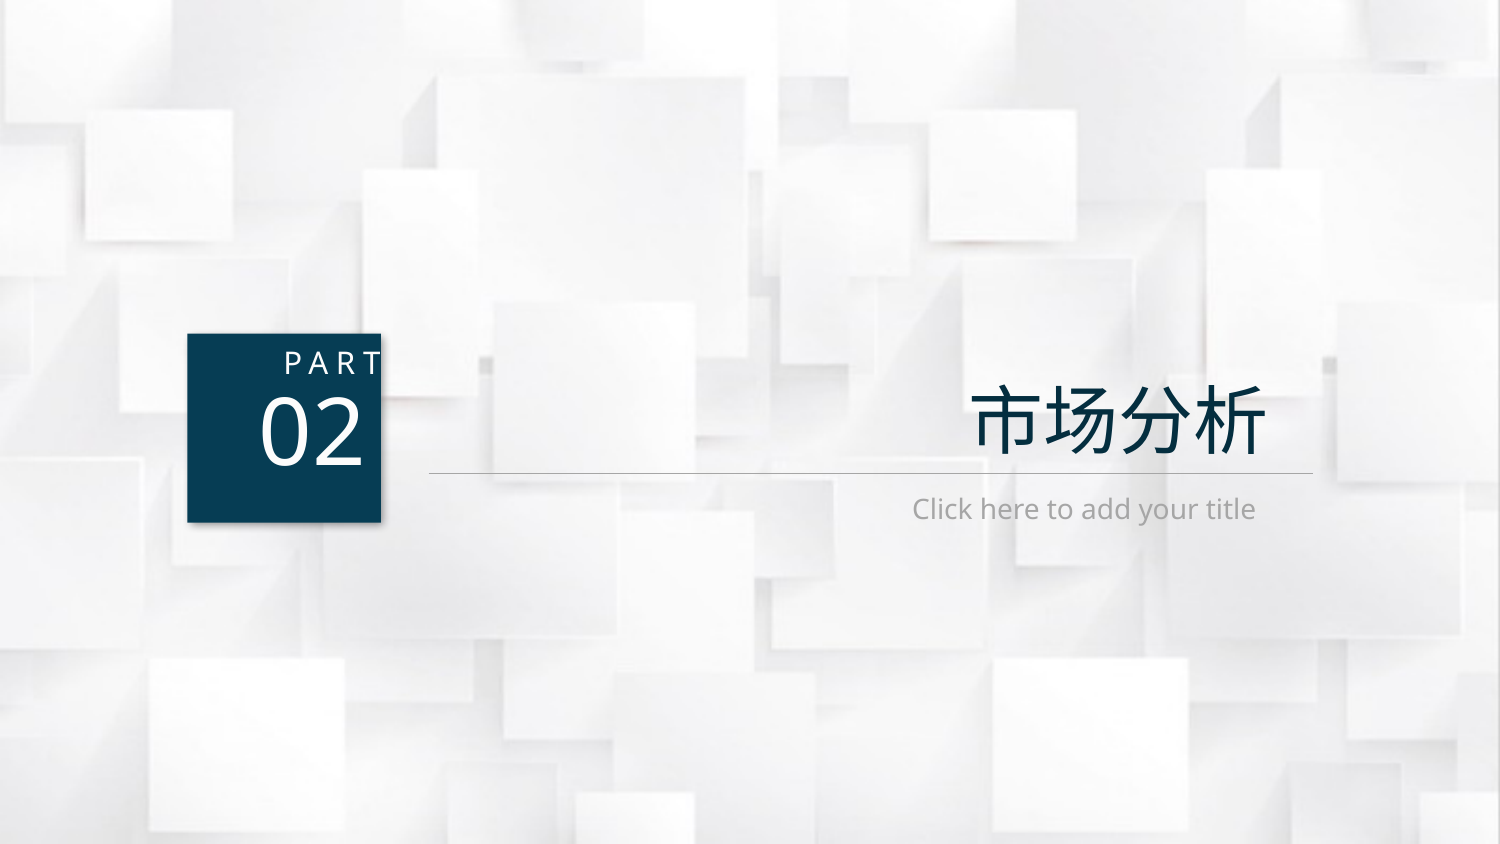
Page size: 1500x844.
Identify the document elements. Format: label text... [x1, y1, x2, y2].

text_box PART [179, 335, 381, 385]
text_box 市场分析 [381, 366, 1313, 507]
text_box Click here to add your title [388, 484, 1272, 533]
picture [0, 0, 1500, 844]
text_box 02 [186, 385, 382, 524]
